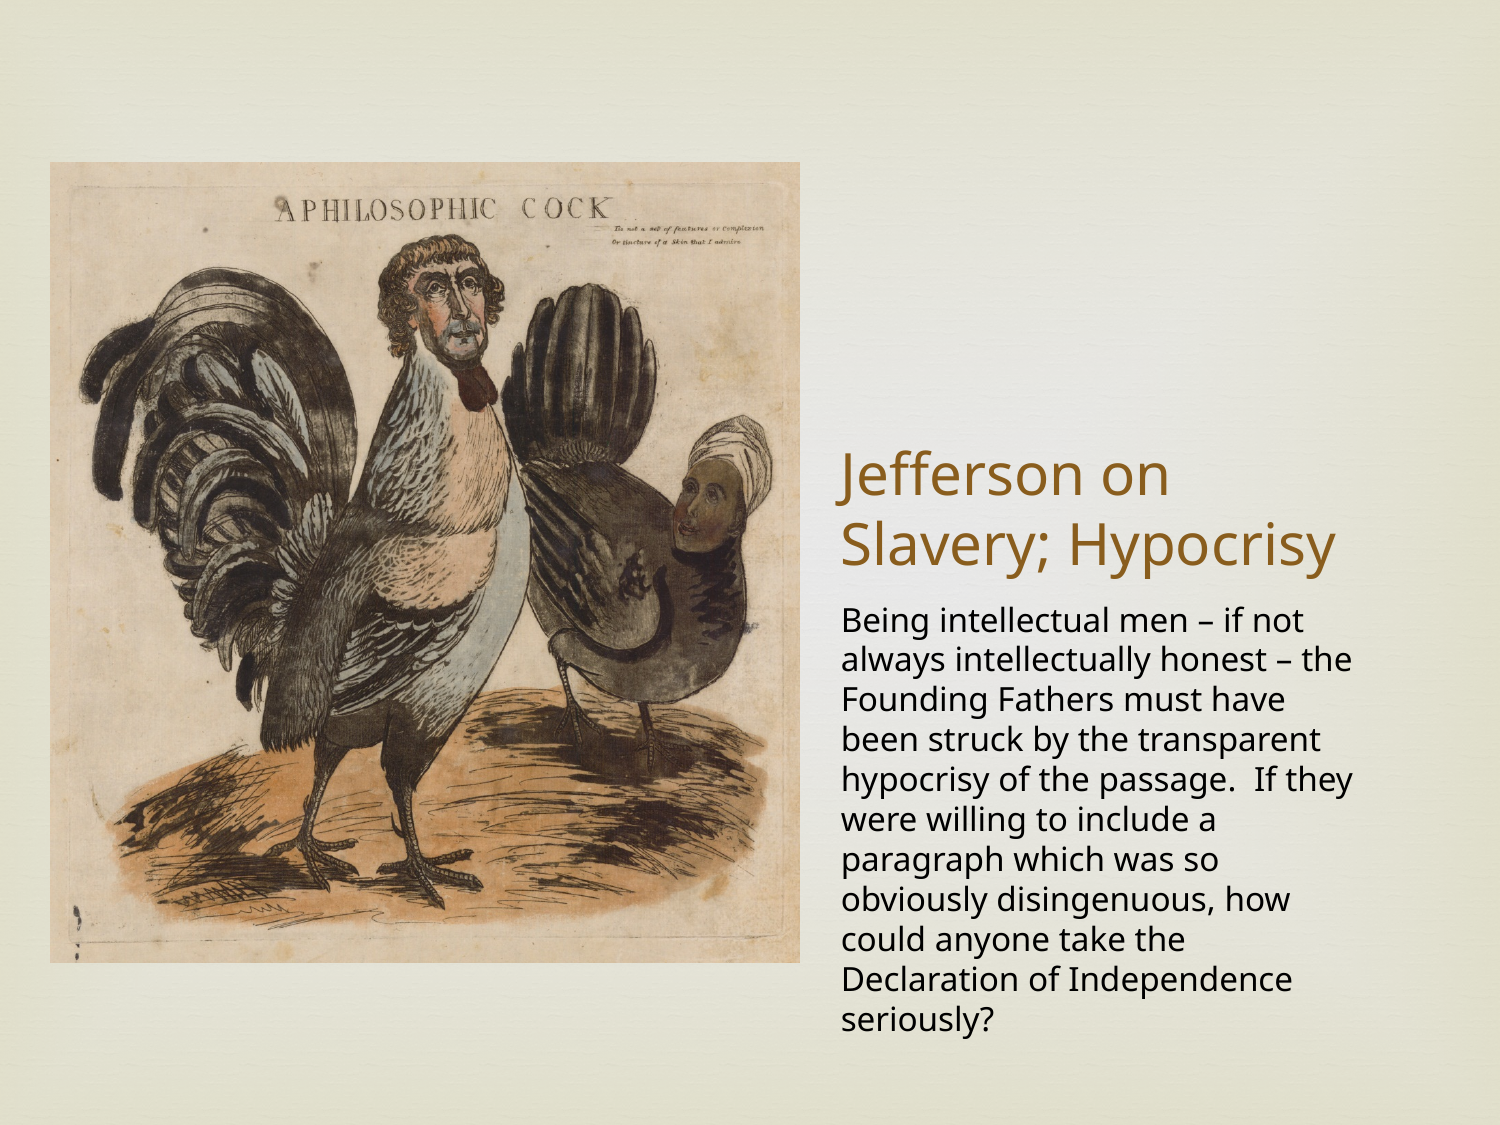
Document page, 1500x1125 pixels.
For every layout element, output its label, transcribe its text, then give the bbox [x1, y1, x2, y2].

title Jefferson on Slavery; Hypocrisy [825, 275, 1388, 585]
list Being intellectual men – if not always intellectually honest – the Founding Fathers must have been struck by the transparent hypocrisy of the passage. If they were willing to include a paragraph which was so obviously disingenuous, how could anyone take the Declaration of Independence seriously? [825, 591, 1386, 1005]
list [49, 161, 801, 964]
